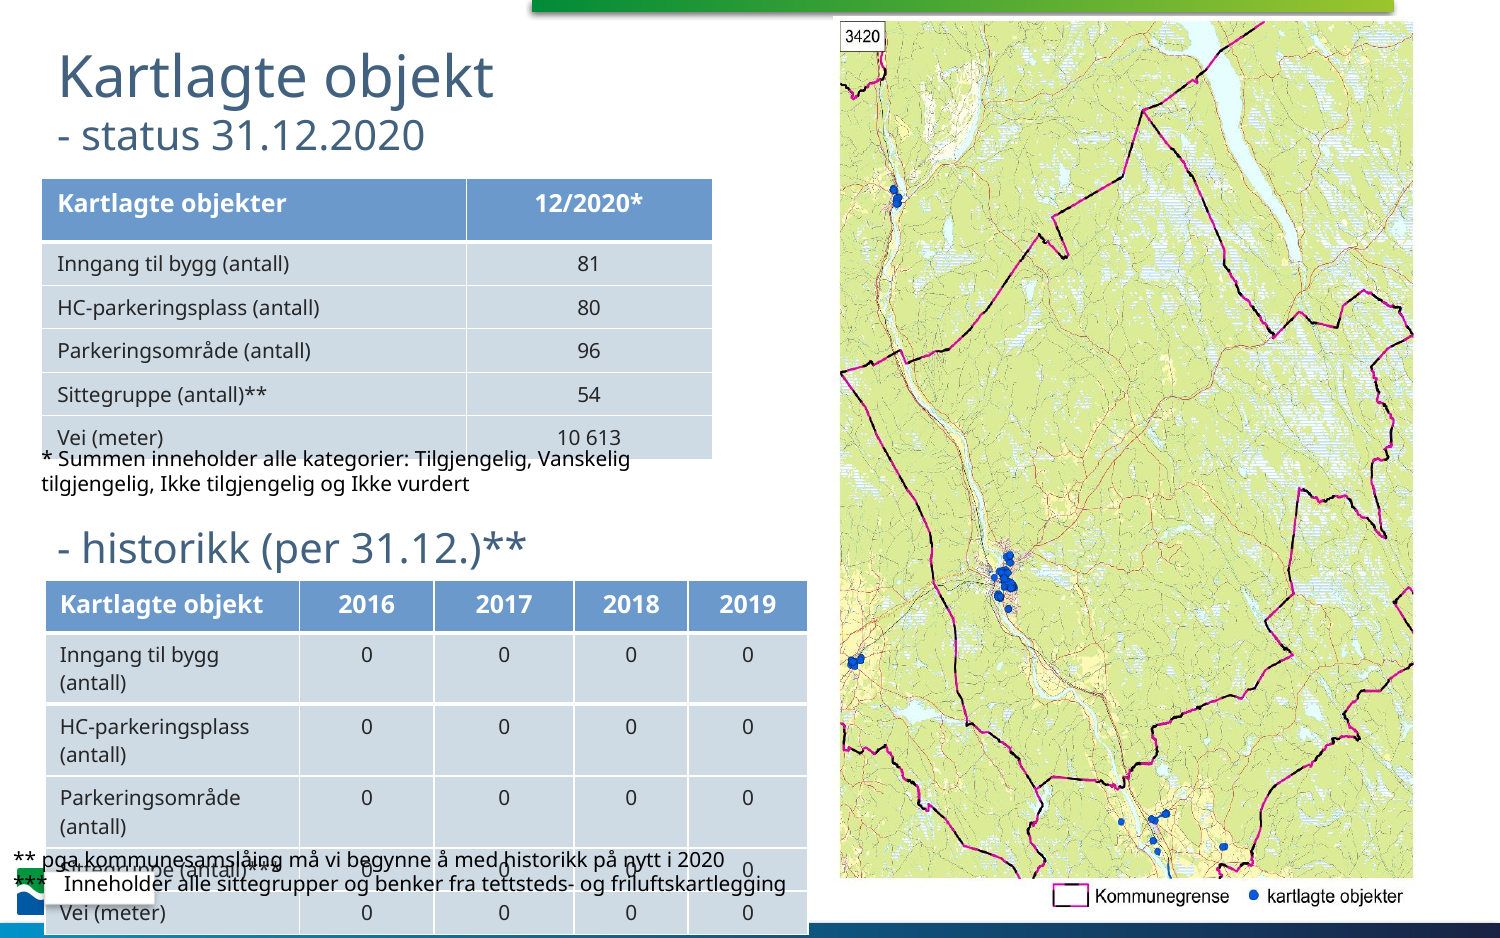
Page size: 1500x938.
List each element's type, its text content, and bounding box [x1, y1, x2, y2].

table_cell 0 [575, 904, 687, 934]
table_cell 10 613 [467, 416, 712, 459]
table_cell HC-parkeringsplass (antall) [42, 286, 466, 328]
table_cell 0 [802, 849, 807, 890]
table_cell 0 [435, 904, 573, 934]
table_header 2018 [575, 581, 687, 631]
text_box * Summen inneholder alle kategorier: Tilgjengelig, Vanskelig tilgjengelig, Ikke tilgjengelig og Ikke vurdert [26, 438, 711, 504]
table_cell 54 [467, 373, 712, 415]
picture [833, 16, 1419, 913]
table_header 2016 [300, 581, 433, 631]
table_cell 96 [467, 329, 712, 372]
table_cell 0 [575, 635, 687, 702]
table_cell 0 [300, 904, 433, 934]
table_cell Inngang til bygg (antall) [46, 635, 299, 702]
table_cell 80 [467, 286, 712, 328]
table_header Kartlagte objekter [42, 179, 466, 240]
table_cell 0 [300, 635, 433, 702]
table_cell Parkeringsområde (antall) [42, 329, 466, 372]
table_cell 0 [300, 706, 433, 775]
table_cell 0 [689, 635, 807, 702]
table_cell Inngang til bygg (antall) [42, 244, 466, 285]
table_cell 0 [435, 777, 573, 838]
table_cell Sittegruppe (antall)** [42, 373, 466, 415]
table_header 12/2020* [467, 179, 712, 240]
table_cell 0 [435, 706, 573, 775]
table_cell 0 [689, 892, 807, 934]
table_cell HC-parkeringsplass (antall) [46, 706, 299, 775]
text_box ** pga kommunesamslåing må vi begynne å med historikk på nytt i 2020 *** Inneholder alle sittegrupper og benker fra tettsteds- og friluftskartlegging [0, 838, 802, 904]
table_header Kartlagte objekt [46, 581, 299, 631]
table_cell 0 [435, 635, 573, 702]
table_header 2017 [435, 581, 573, 631]
table_cell 0 [575, 706, 687, 775]
text_box - historikk (per 31.12.)** [42, 496, 828, 580]
table_cell 81 [467, 244, 712, 285]
text_box Kartlagte objekt - status 31.12.2020 [42, 24, 828, 167]
table_cell 0 [689, 777, 807, 847]
table_cell 0 [689, 706, 807, 775]
table_cell 0 [300, 777, 433, 838]
table_cell 0 [575, 777, 687, 838]
table_header 2019 [689, 581, 807, 631]
table_cell Parkeringsområde (antall) [46, 777, 299, 838]
table_cell Vei (meter) [42, 416, 466, 438]
table_cell Vei (meter) [46, 904, 299, 934]
